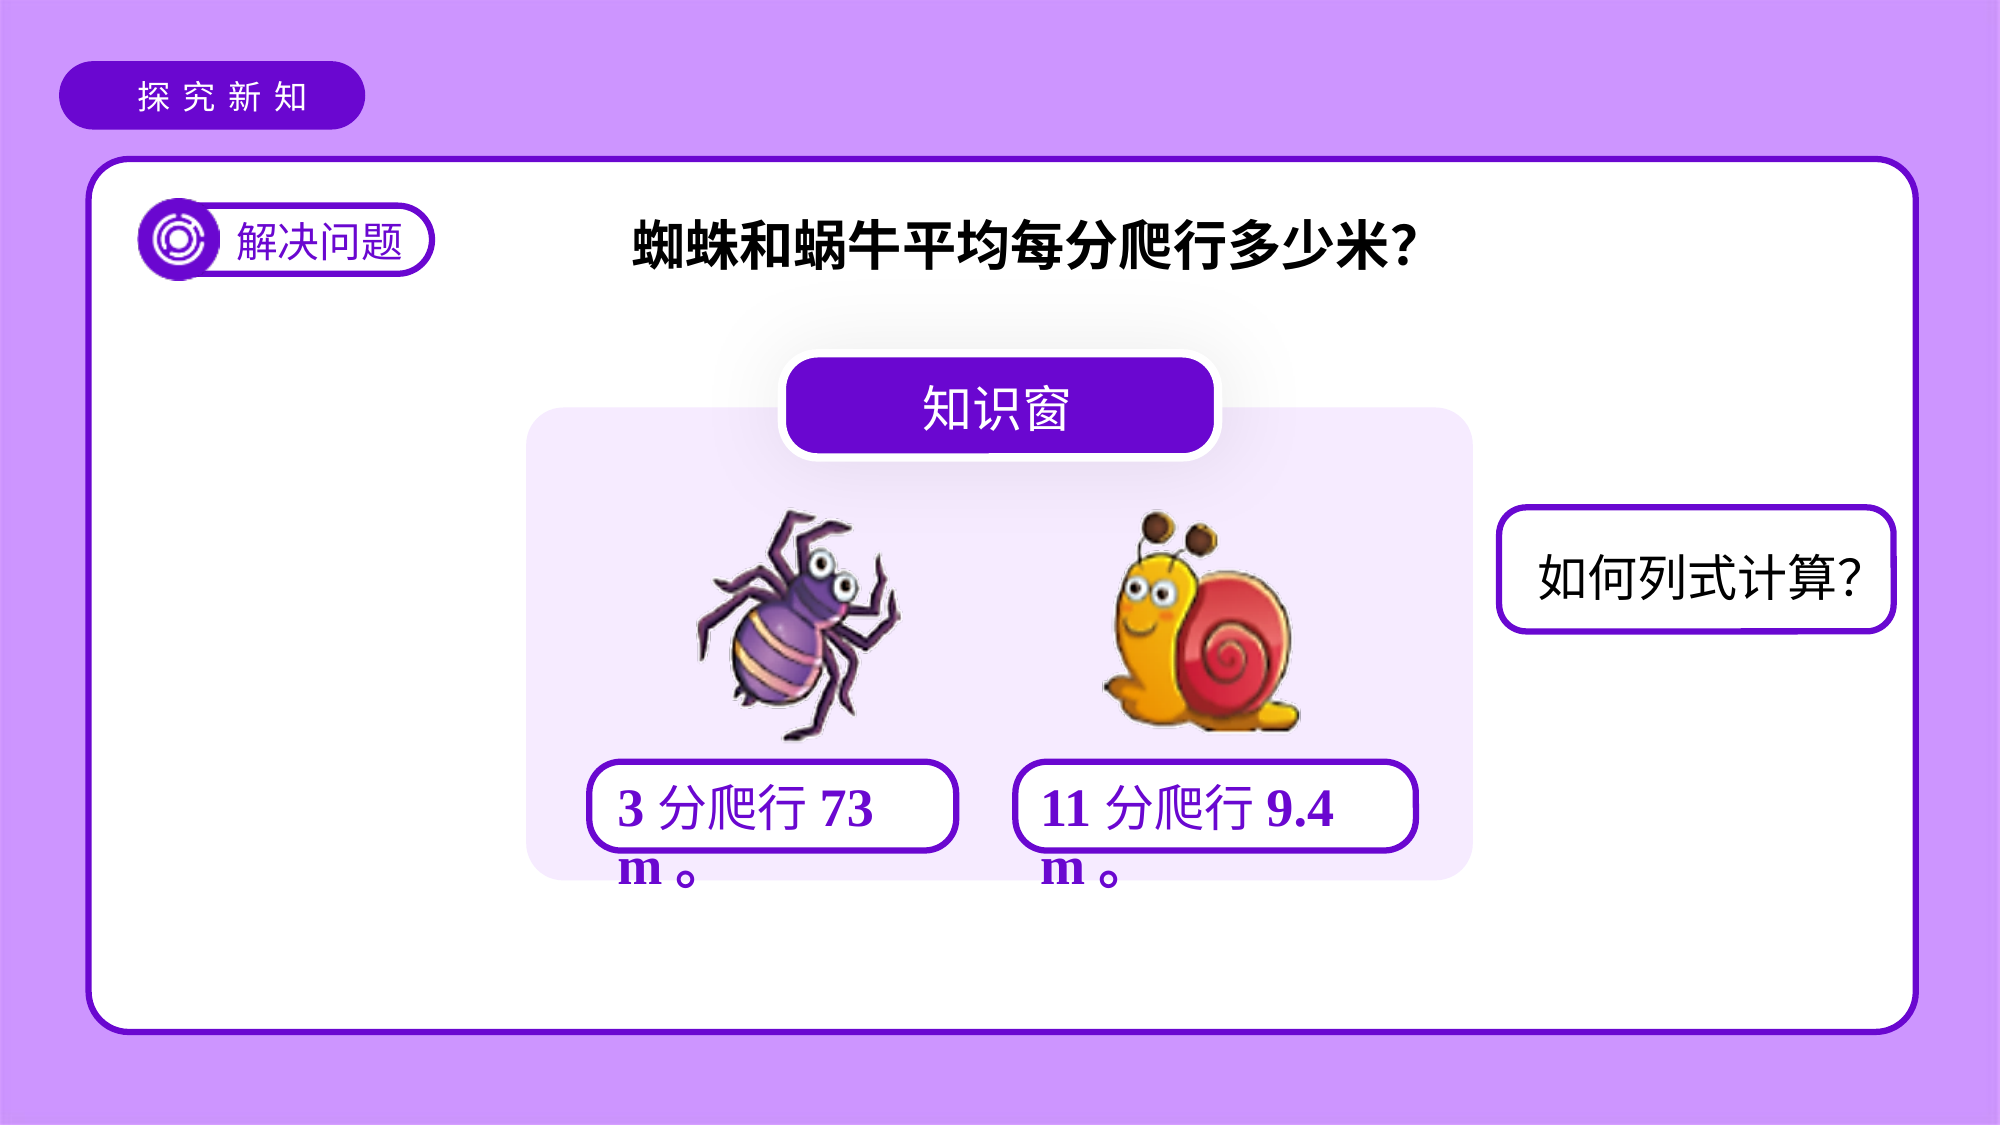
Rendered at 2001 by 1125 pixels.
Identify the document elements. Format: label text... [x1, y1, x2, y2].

text_box 11分爬行9.4 m。 [1025, 772, 1436, 839]
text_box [136, 198, 432, 282]
text_box 3分爬行73 m。 [602, 772, 970, 839]
picture [0, 0, 2000, 1125]
text_box [525, 406, 1474, 882]
text_box 蜘蛛和蜗牛平均每分爬行多少米？ [616, 203, 1488, 284]
text_box [1014, 760, 1411, 852]
text_box [588, 760, 951, 852]
text_box 知识窗 [907, 376, 1092, 449]
text_box [780, 352, 1220, 459]
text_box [1499, 507, 1894, 665]
